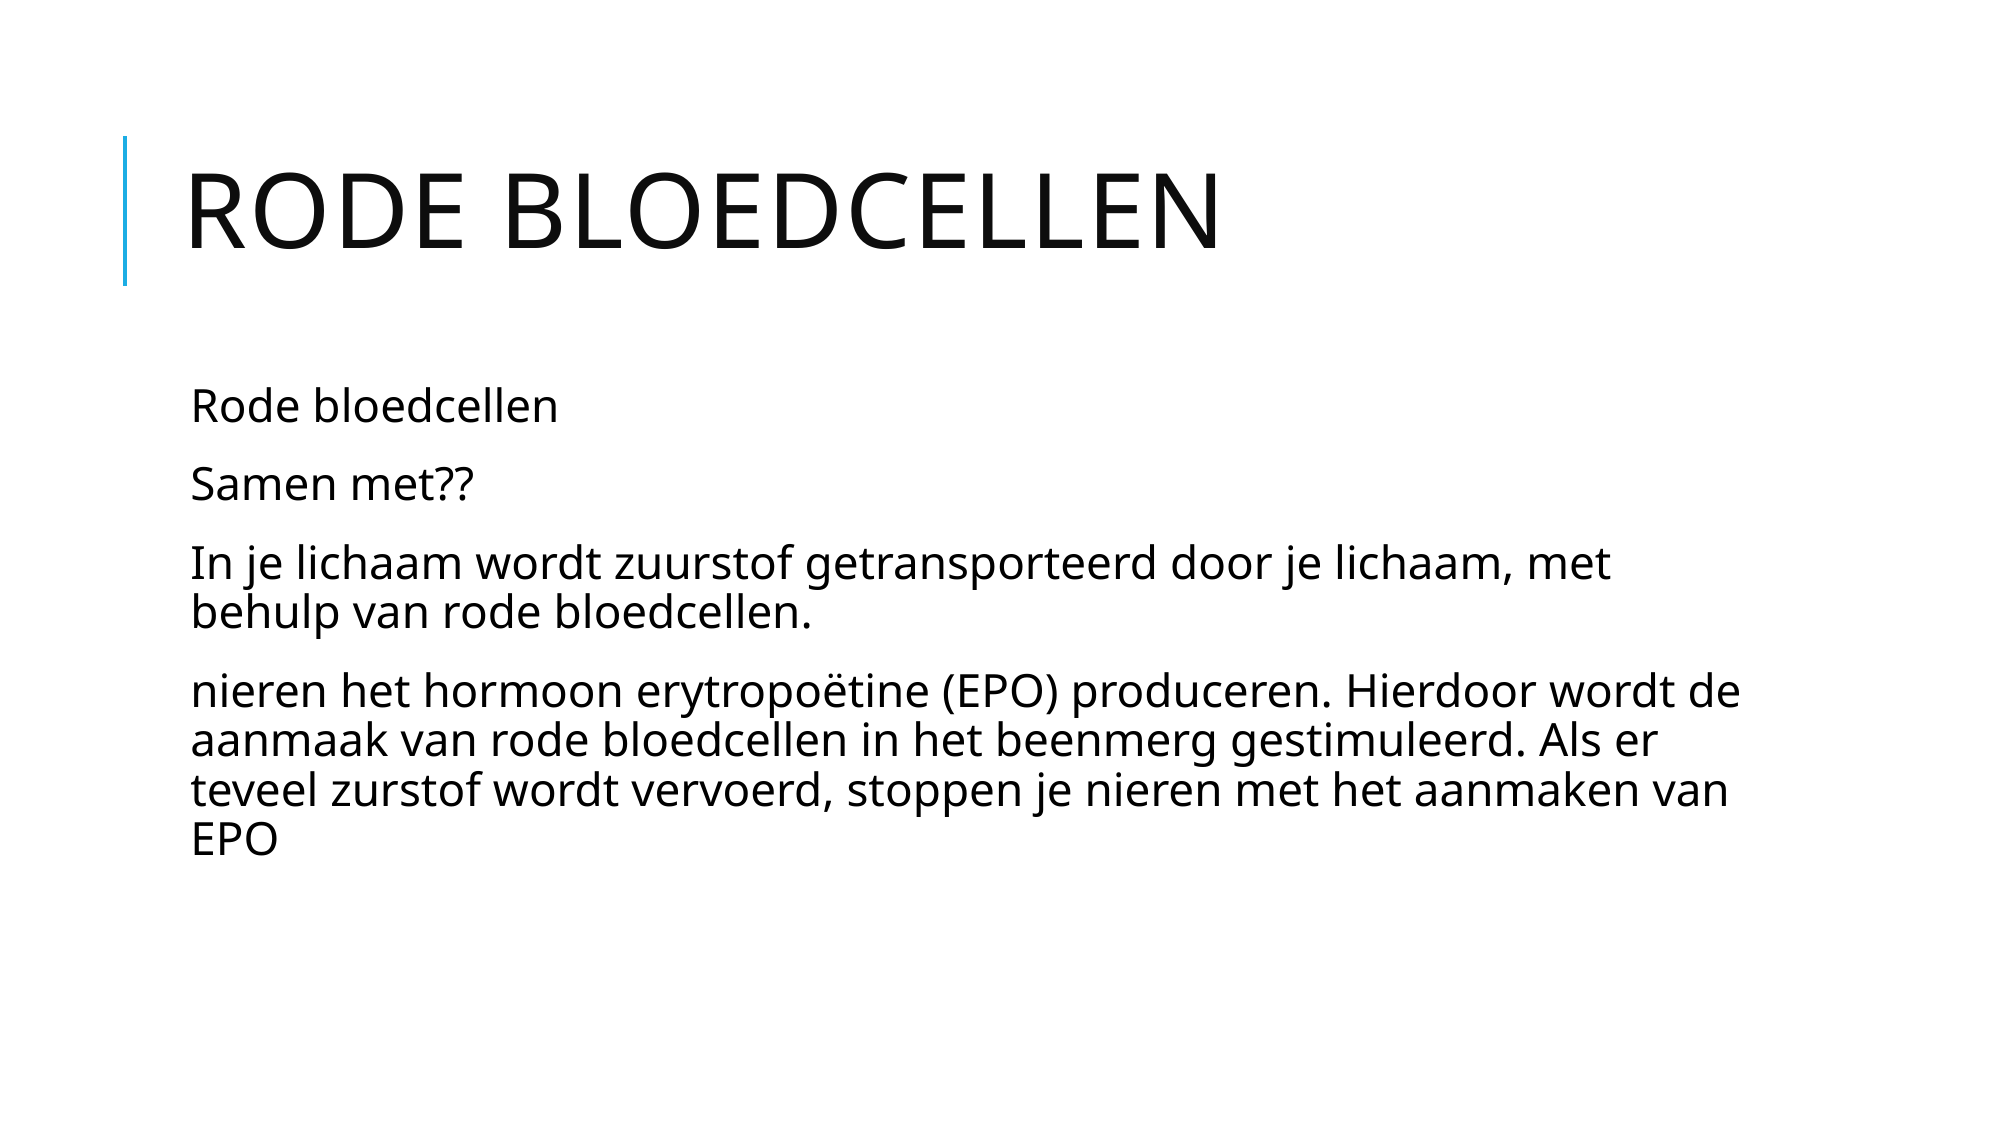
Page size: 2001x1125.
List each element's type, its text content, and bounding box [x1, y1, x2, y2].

title Rode bloedcellen [168, 96, 1763, 342]
list Rode bloedcellen Samen met?? In je lichaam wordt zuurstof getransporteerd door je lichaam, met behulp van rode bloedcellen. nieren het hormoon erytropoëtine (EPO) produceren. Hierdoor wordt de aanmaak van rode bloedcellen in het beenmerg gestimuleerd. Als er teveel zurstof wordt vervoerd, stoppen je nieren met het aanmaken van EPO [168, 375, 1763, 1035]
